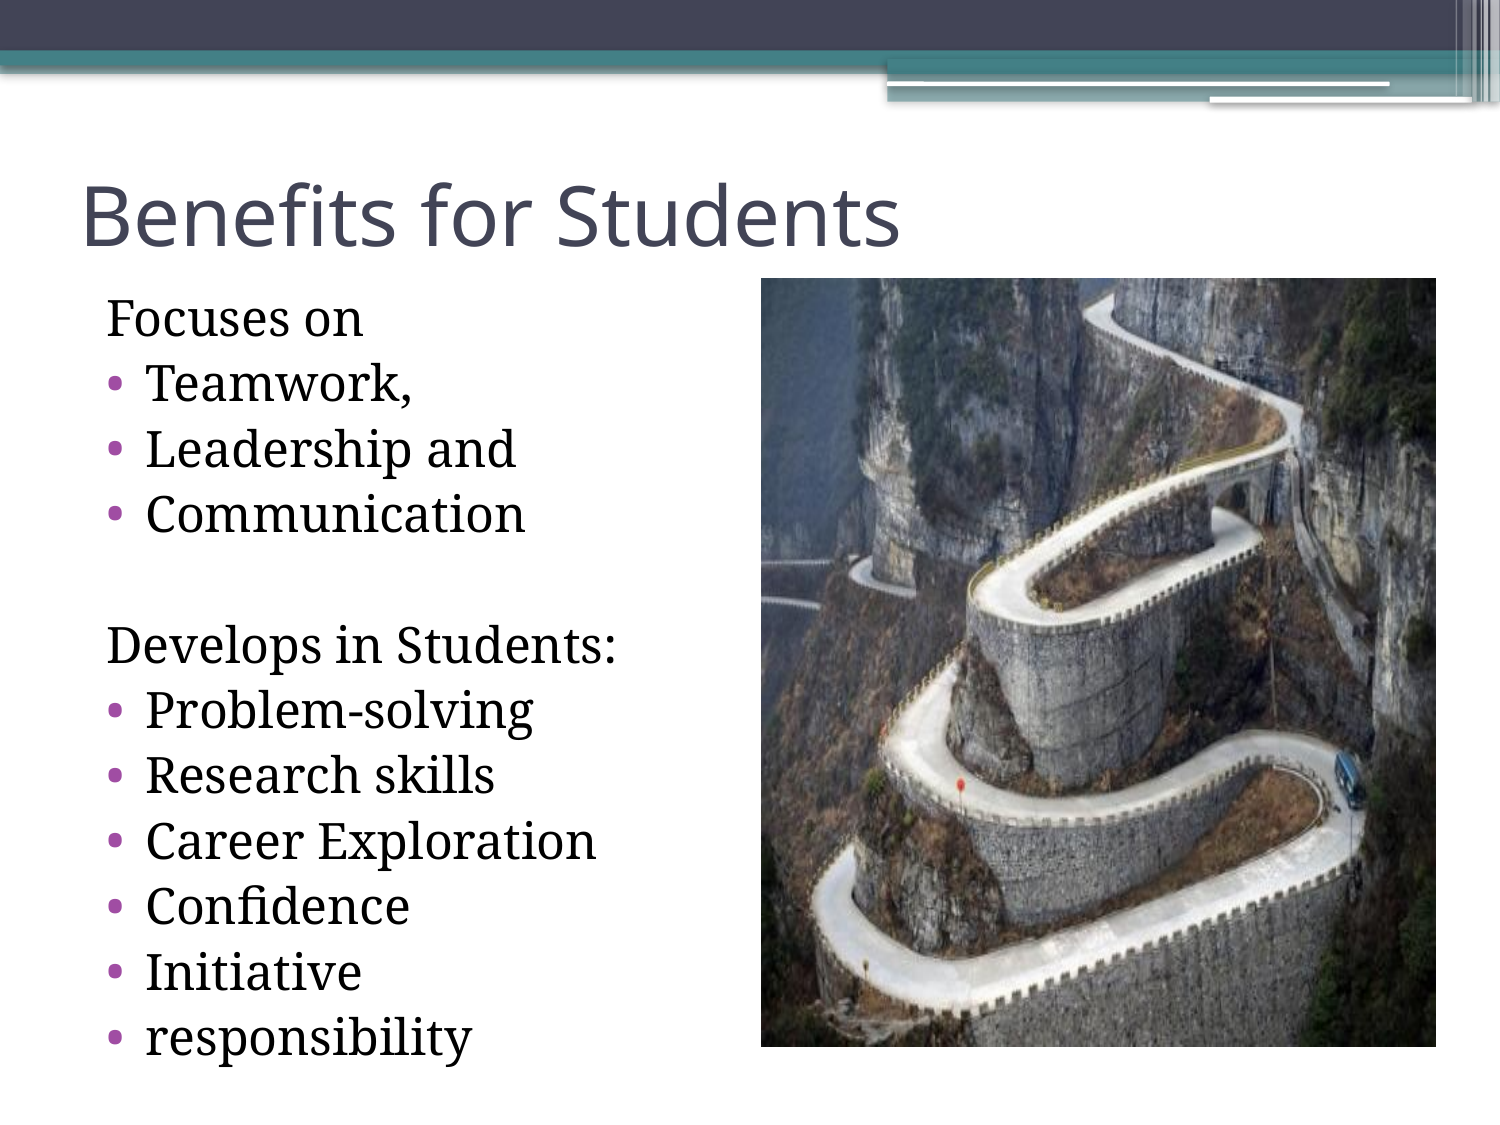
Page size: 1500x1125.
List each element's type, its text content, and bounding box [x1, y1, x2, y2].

list Focuses on Teamwork, Leadership and Communication Develops in Students: Problem-solving Research skills Career Exploration Confidence Initiative responsibility [75, 278, 1425, 1079]
picture [761, 278, 1436, 1047]
title Benefits for Students [64, 125, 1415, 301]
